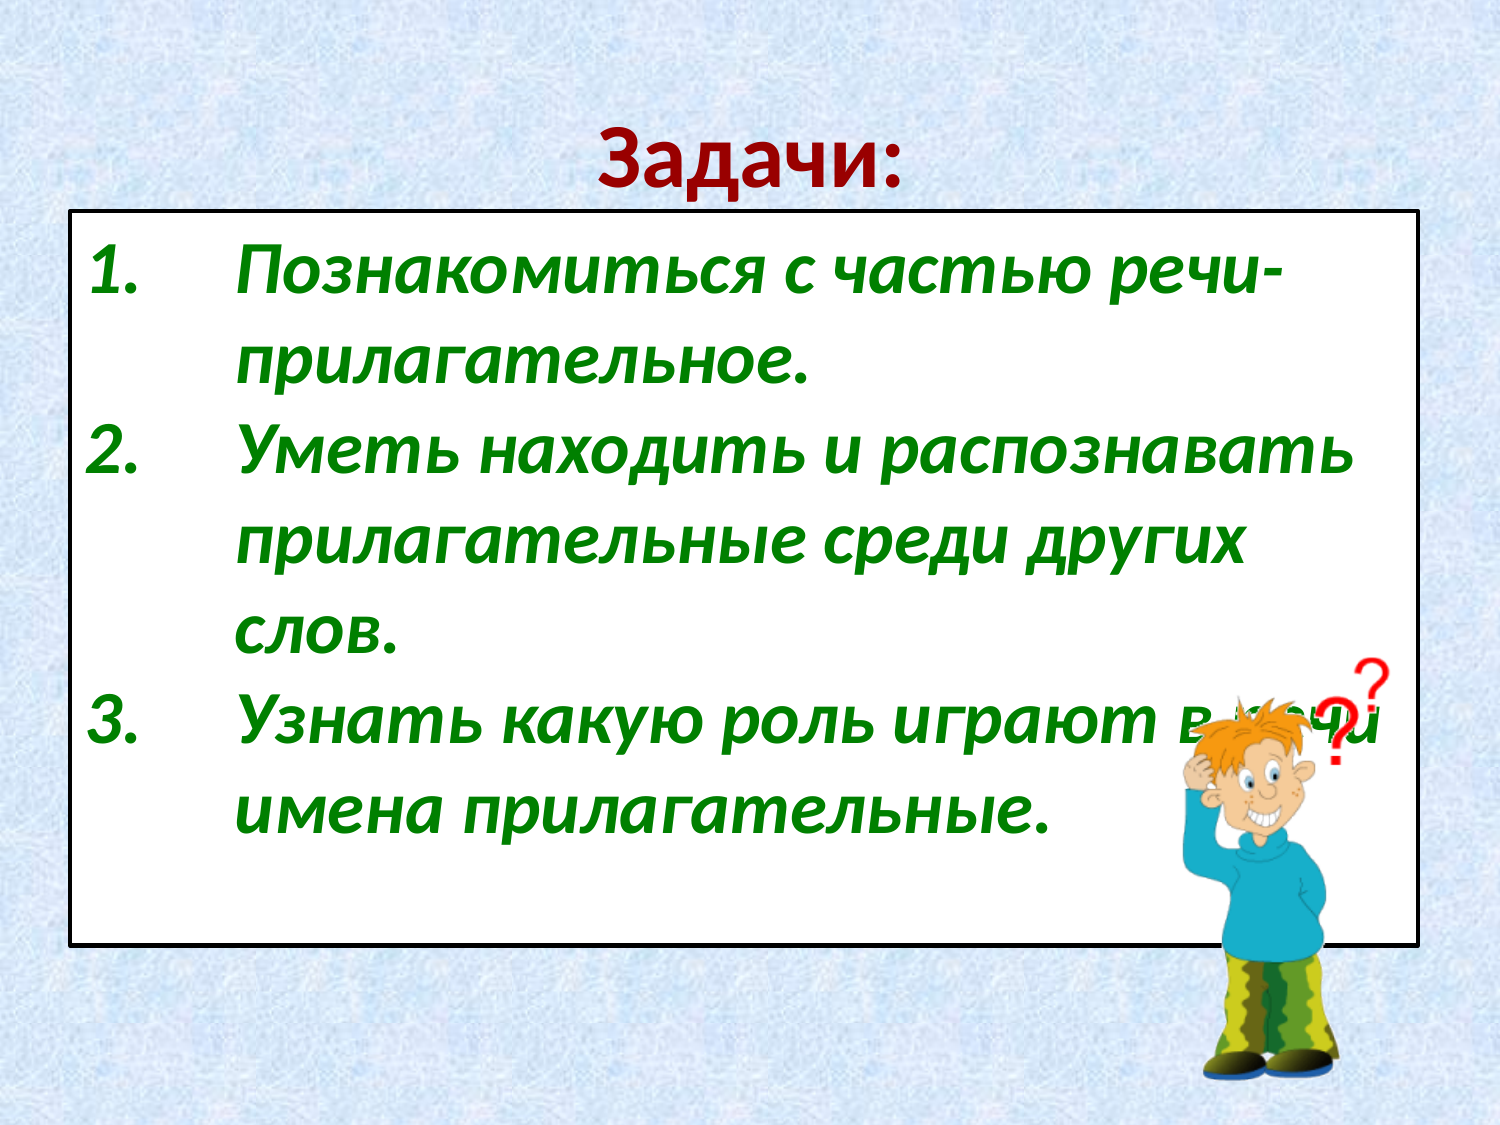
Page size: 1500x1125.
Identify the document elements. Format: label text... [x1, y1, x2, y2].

text_box Задачи: [5, 55, 1442, 221]
picture [0, 0, 1500, 1125]
text_box Познакомиться с частью речи- прилагательное. Уметь находить и распознавать прилагательные среди других слов. Узнать какую роль играют в речи имена прилагательные. [68, 209, 1420, 948]
